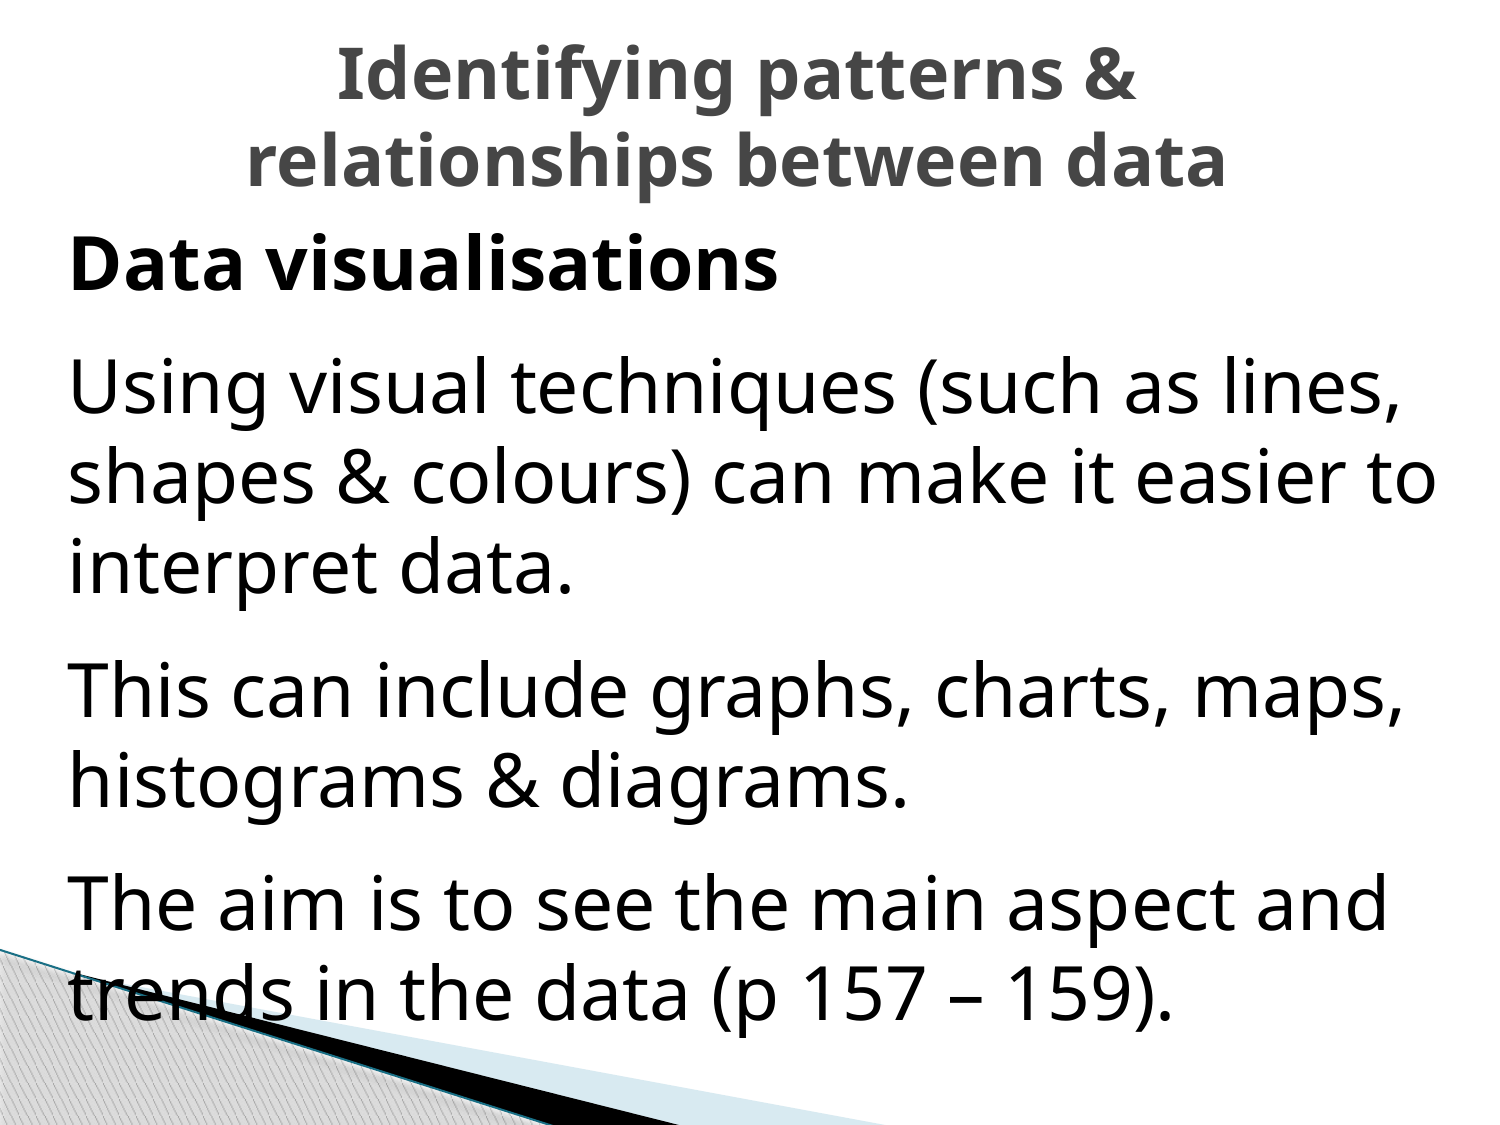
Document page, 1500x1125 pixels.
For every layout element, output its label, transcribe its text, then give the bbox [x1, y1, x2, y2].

list Data visualisations Using visual techniques (such as lines, shapes & colours) can make it easier to interpret data. This can include graphs, charts, maps, histograms & diagrams. The aim is to see the main aspect and trends in the data (p 157 – 159). [53, 208, 1459, 1125]
title Identifying patterns & relationships between data [100, 20, 1376, 209]
